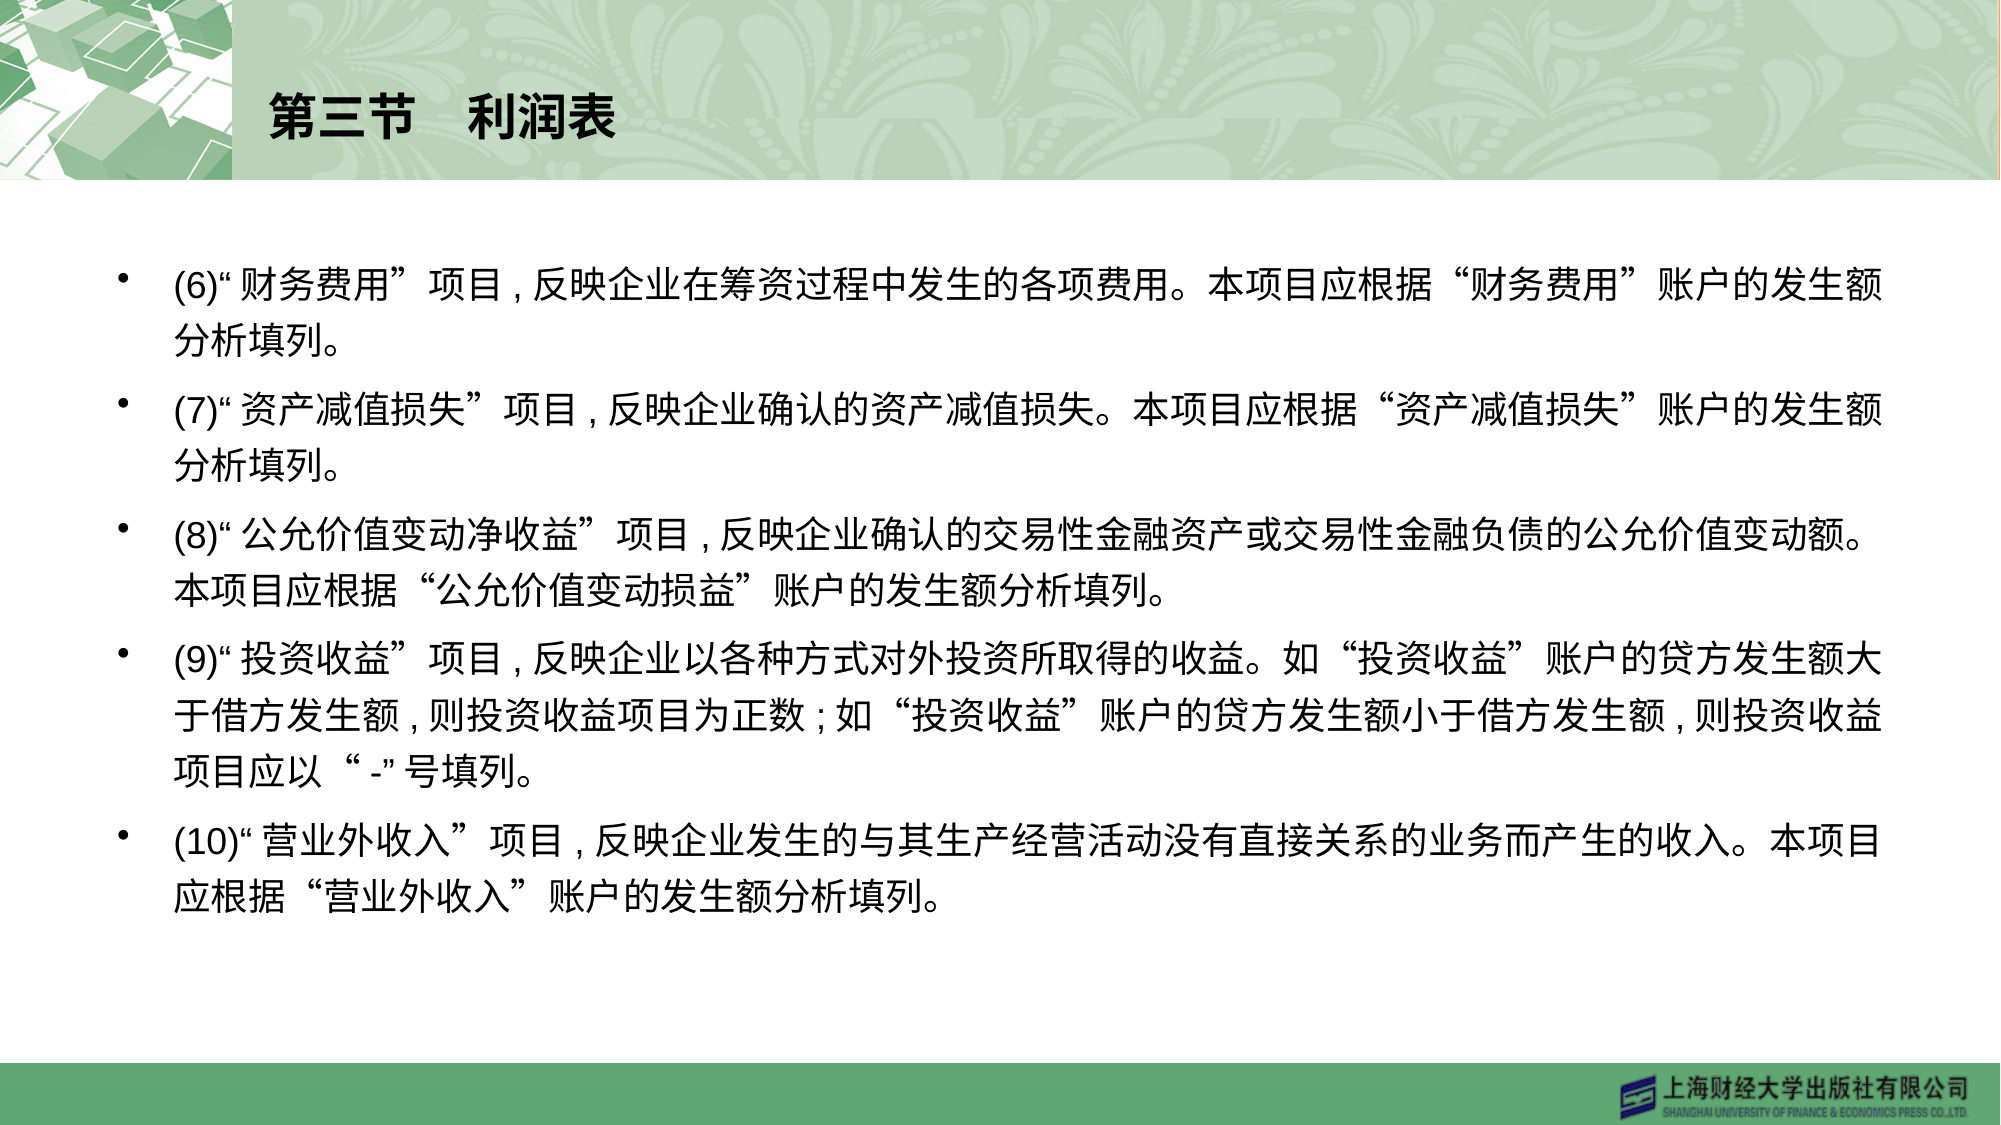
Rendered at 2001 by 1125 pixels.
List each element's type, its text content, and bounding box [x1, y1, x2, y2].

picture [0, 0, 2001, 1125]
list (6)“财务费用”项目,反映企业在筹资过程中发生的各项费用。本项目应根据“财务费用”账户的发生额分析填列。 (7)“资产减值损失”项目,反映企业确认的资产减值损失。本项目应根据“资产减值损失”账户的发生额分析填列。 (8)“公允价值变动净收益”项目,反映企业确认的交易性金融资产或交易性金融负债的公允价值变动额。本项目应根据“公允价值变动损益”账户的发生额分析填列。 (9)“投资收益”项目,反映企业以各种方式对外投资所取得的收益。如“投资收益”账户的贷方发生额大于借方发生额,则投资收益项目为正数;如“投资收益”账户的贷方发生额小于借方发生额,则投资收益项目应以“-”号填列。 (10)“营业外收入”项目,反映企业发生的与其生产经营活动没有直接关系的业务而产生的收入。本项目应根据“营业外收入”账户的发生额分析填列。 [102, 241, 1898, 1065]
title 第三节 利润表 [252, 64, 1609, 168]
